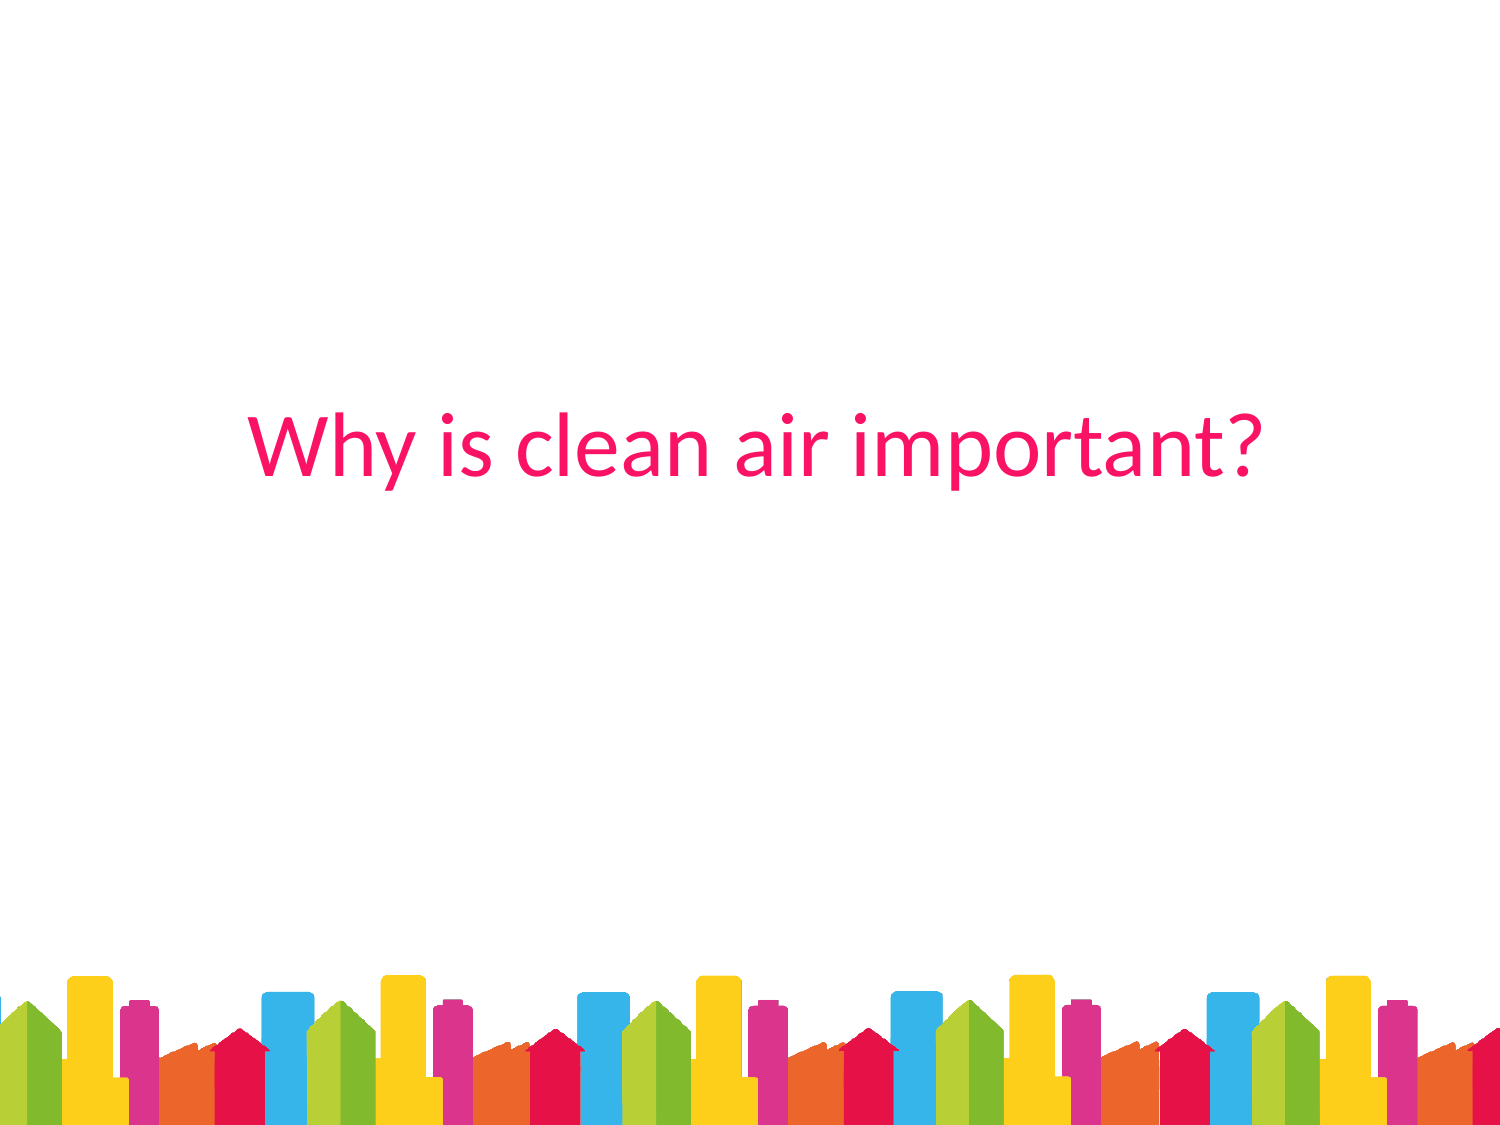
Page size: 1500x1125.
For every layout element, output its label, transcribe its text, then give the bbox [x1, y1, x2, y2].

picture [0, 974, 1500, 1125]
title Why is clean air important? [111, 337, 1406, 556]
